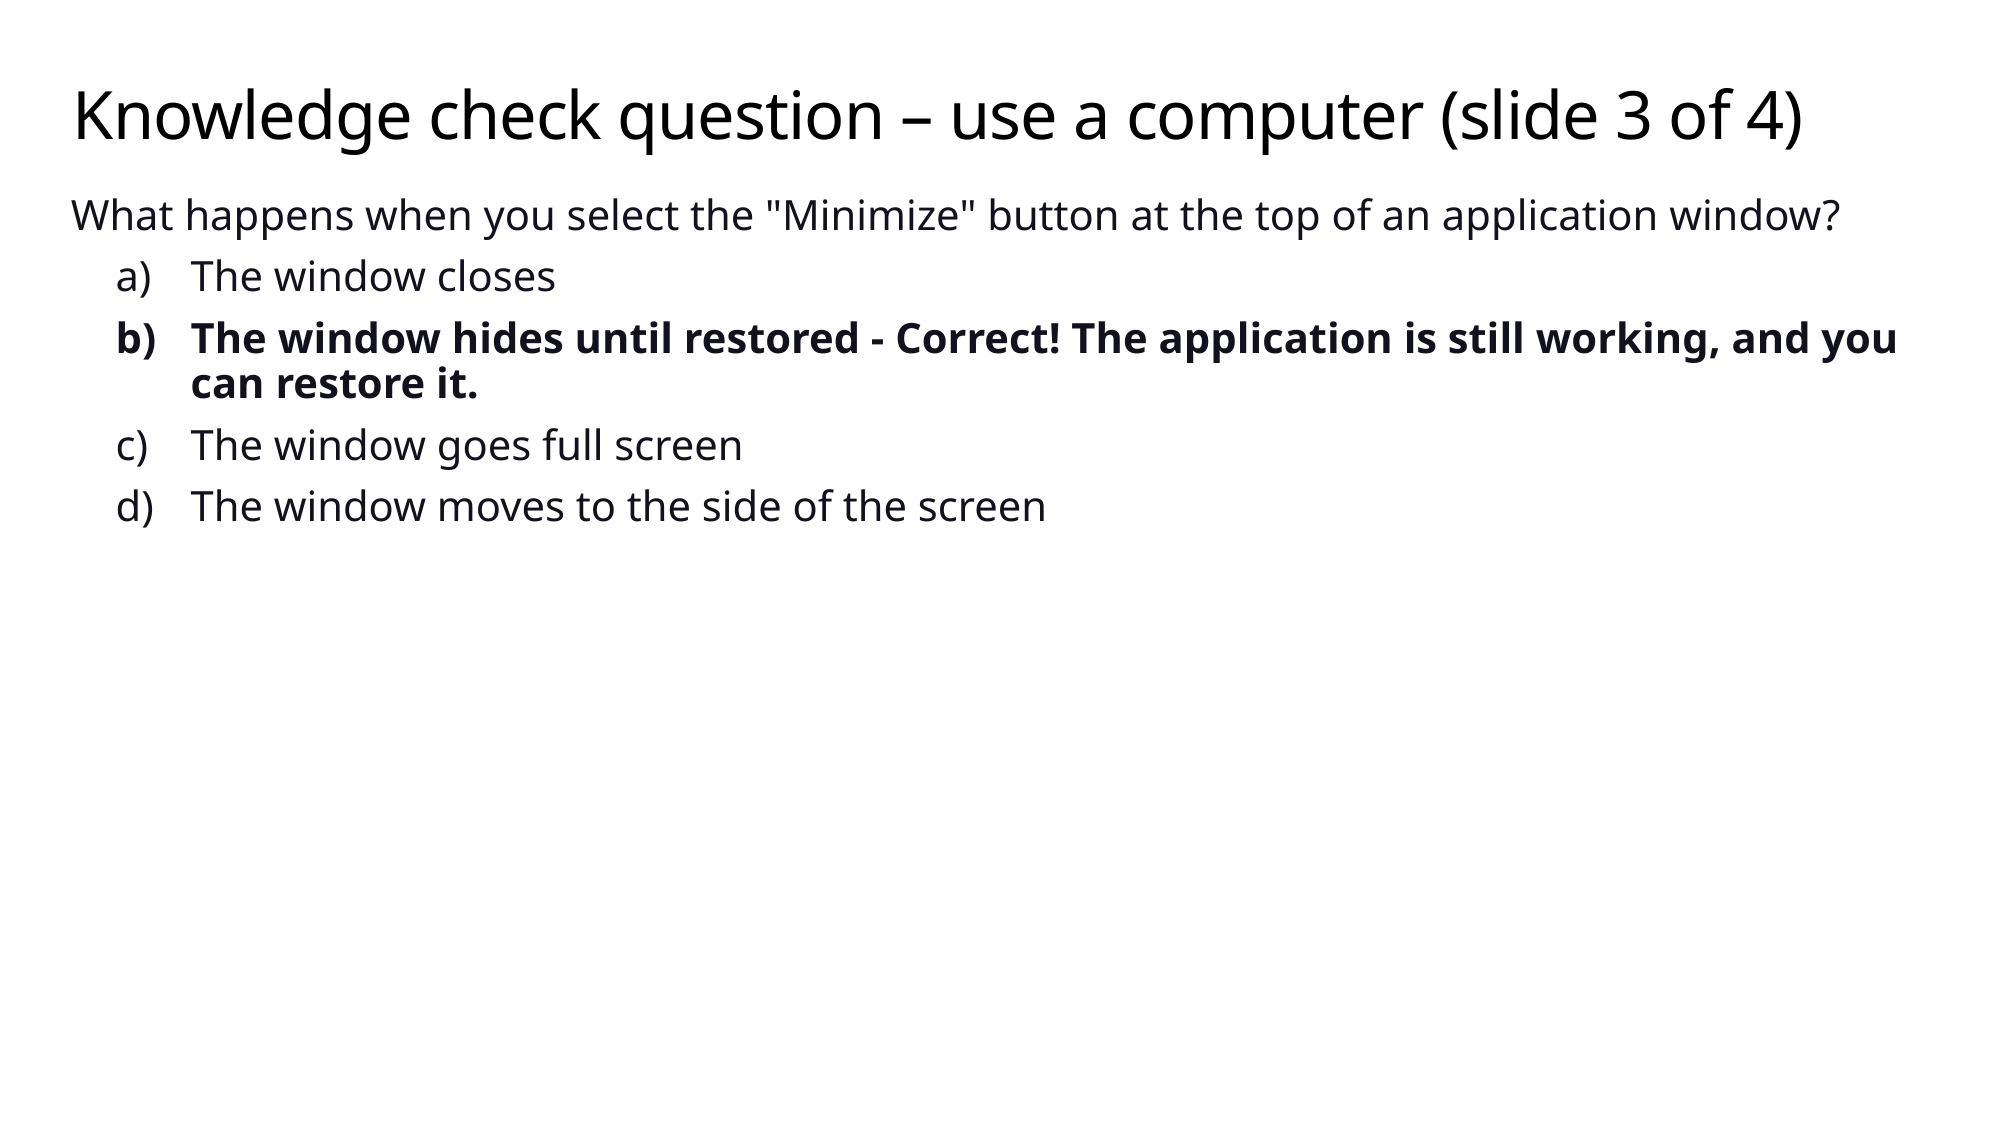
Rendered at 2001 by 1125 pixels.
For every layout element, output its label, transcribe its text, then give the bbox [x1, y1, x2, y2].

title Knowledge check question – use a computer (slide 3 of 4) [72, 72, 1934, 144]
list What happens when you select the "Minimize" button at the top of an application window? The window closes The window hides until restored - Correct! The application is still working, and you can restore it. The window goes full screen The window moves to the side of the screen [70, 194, 1936, 1067]
